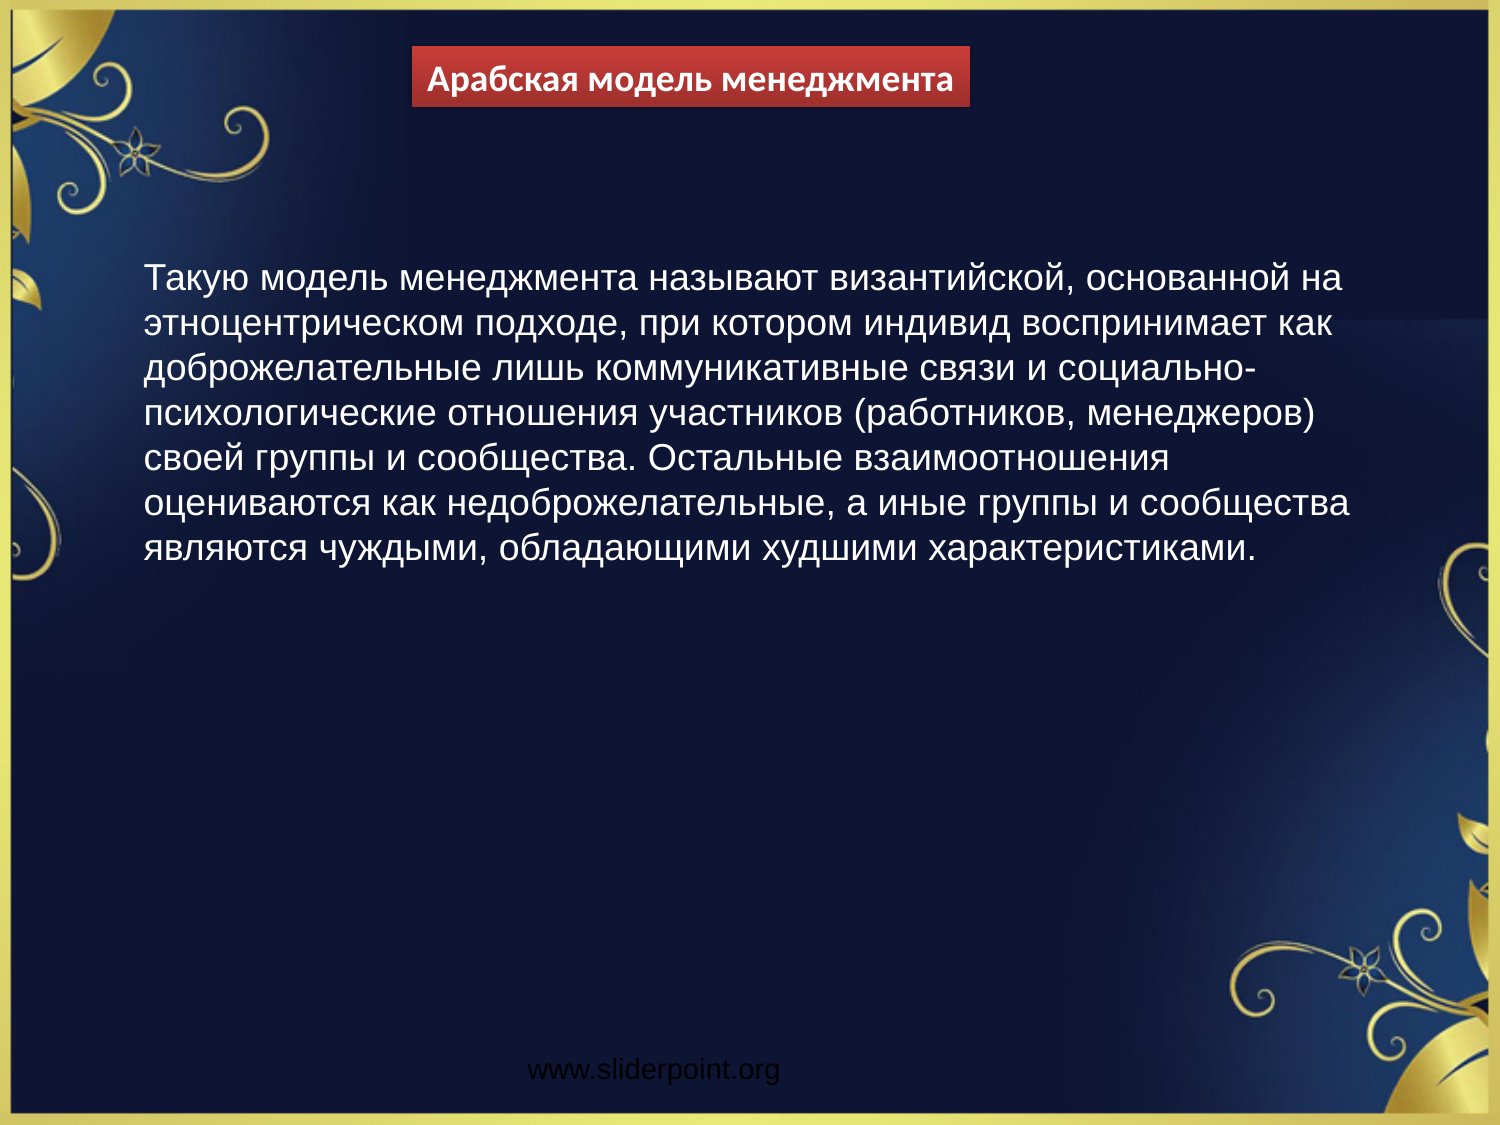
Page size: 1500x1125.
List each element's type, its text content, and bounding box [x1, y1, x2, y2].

text_box Арабская модель менеджмента [412, 46, 970, 107]
picture [0, 0, 1500, 1125]
text_box Такую модель менеджмента называют византийской, основанной на этноцентрическом подходе, при котором индивид воспринимает как доброжелательные лишь коммуникативные связи и социально-психологические отношения участников (работников, менеджеров) своей группы и сообщества. Остальные взаимоотношения оцениваются как недоброжелательные, а иные группы и сообщества являются чуждыми, обладающими худшими характеристиками. [128, 246, 1372, 621]
footer www.sliderpoint.org [512, 1042, 988, 1103]
